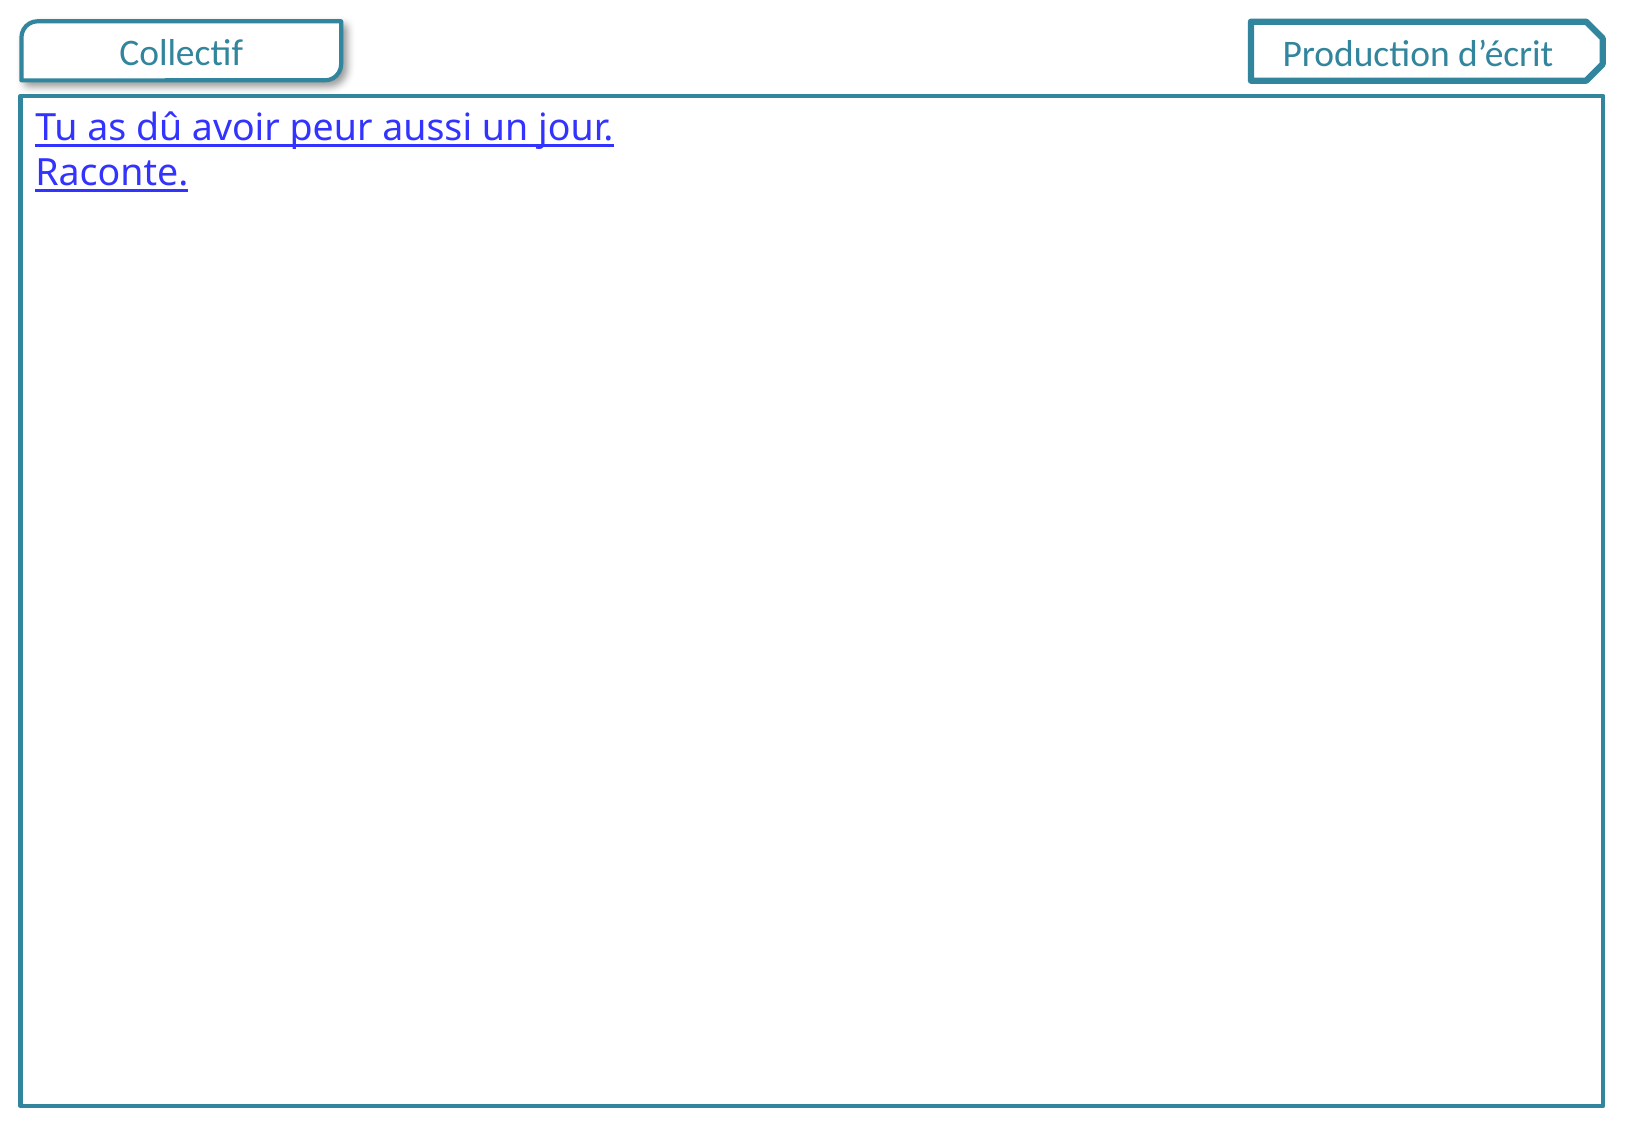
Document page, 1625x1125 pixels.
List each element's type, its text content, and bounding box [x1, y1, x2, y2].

list Production d’écrit [1251, 21, 1585, 81]
list Tu as dû avoir peur aussi un jour. Raconte. [18, 94, 1605, 1108]
